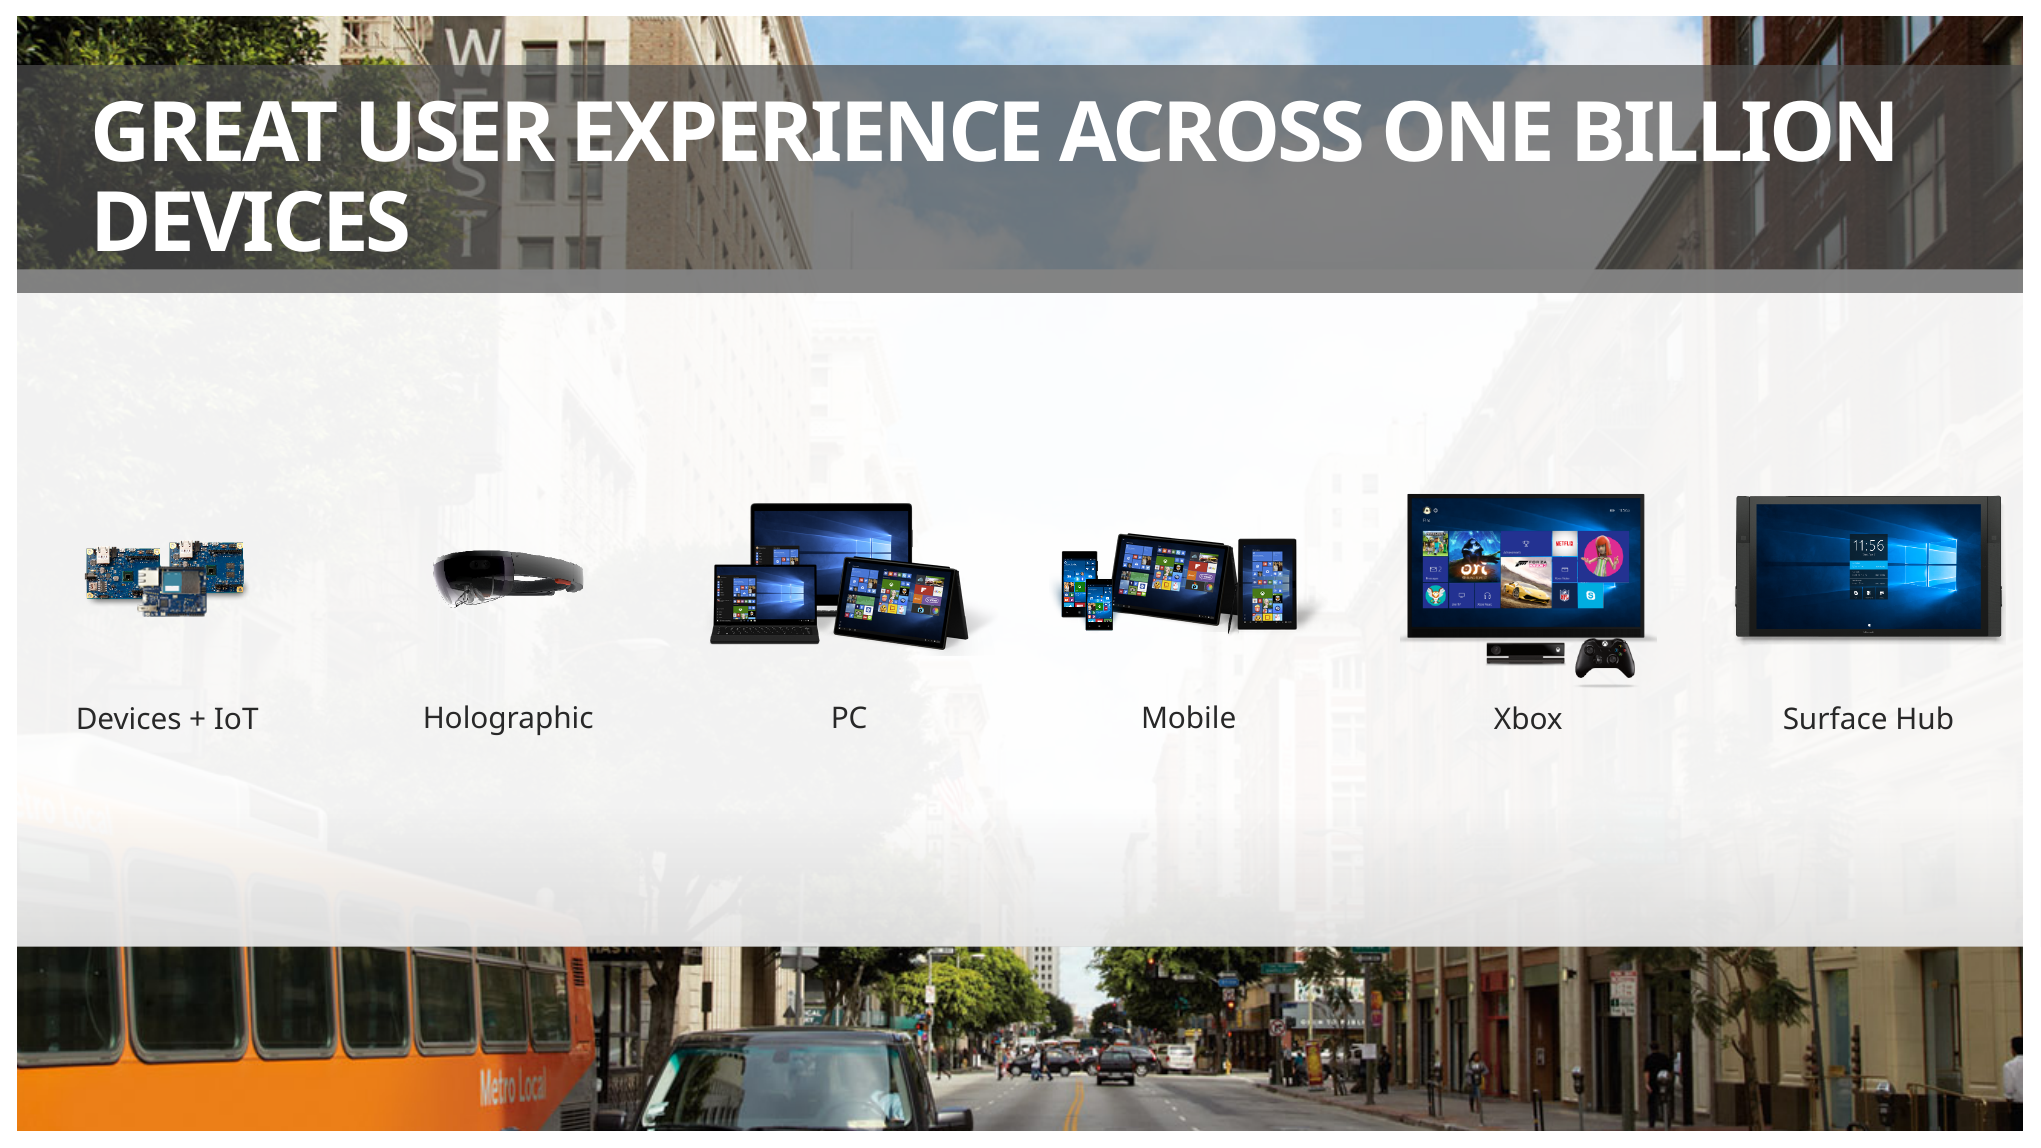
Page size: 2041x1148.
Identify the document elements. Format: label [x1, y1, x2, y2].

text_box [1702, 491, 2035, 753]
picture [0, 0, 2040, 1148]
text_box [1, 540, 334, 753]
text_box [1023, 521, 1355, 753]
text_box [683, 491, 1015, 753]
text_box [341, 547, 676, 753]
text_box [1363, 484, 1694, 753]
